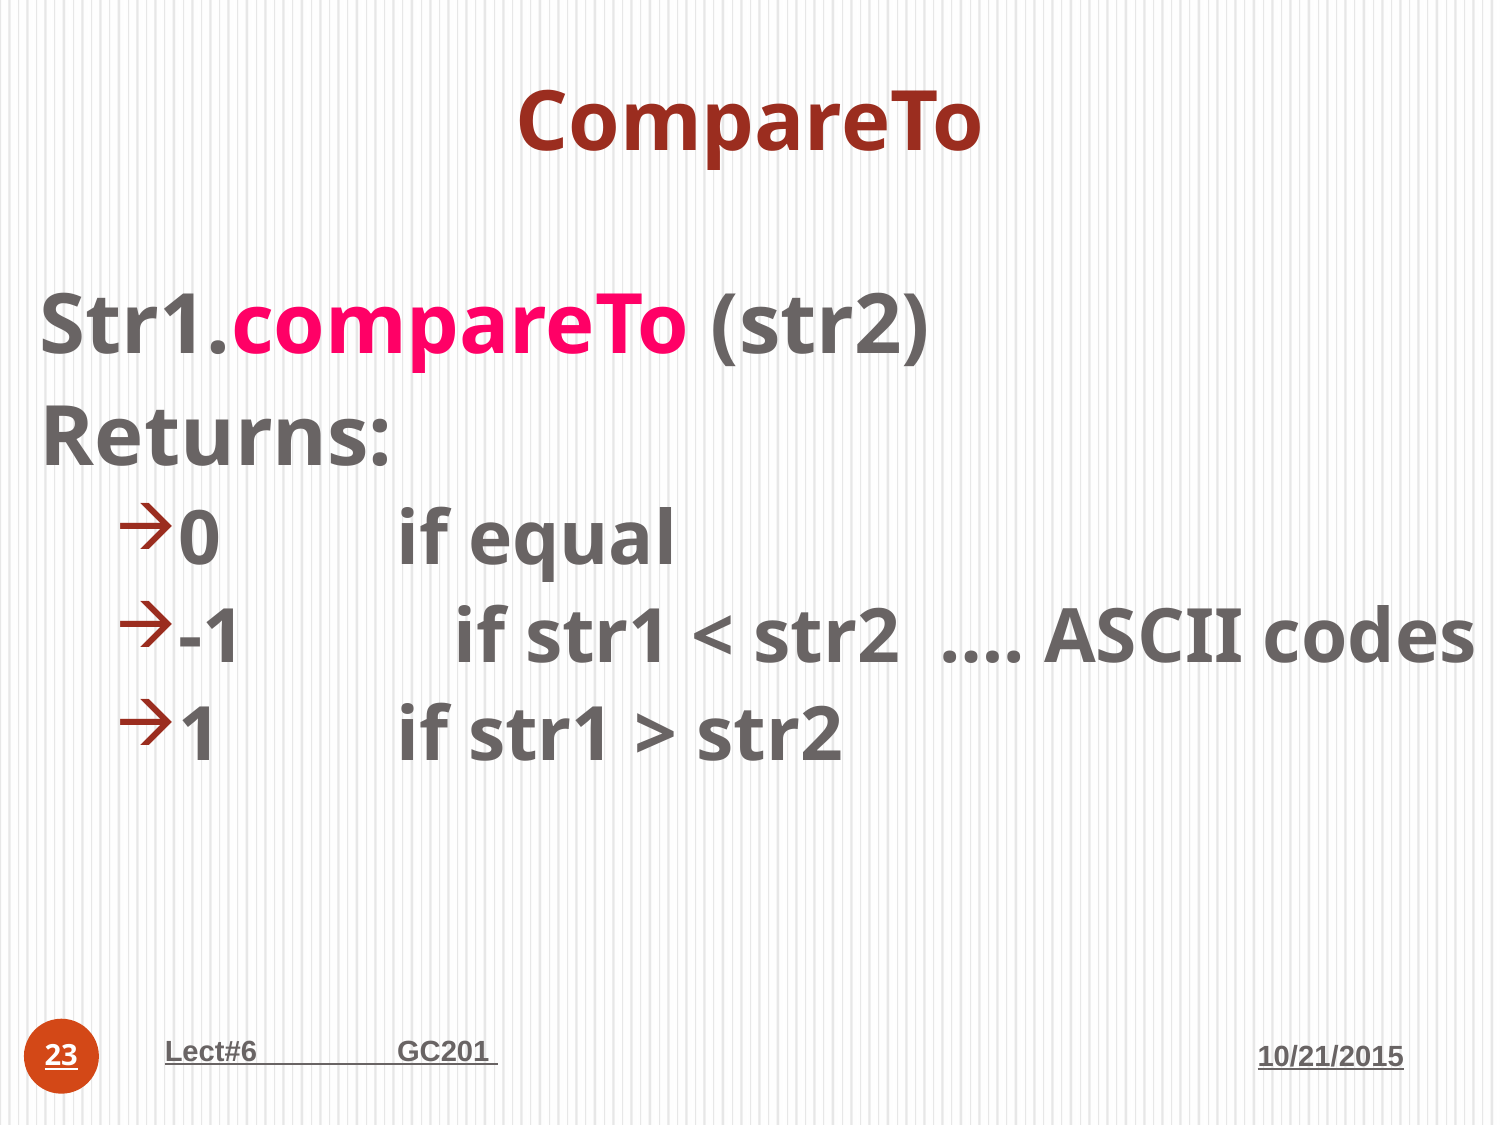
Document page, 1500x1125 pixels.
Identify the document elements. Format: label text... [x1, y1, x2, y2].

subtitle Str1.compareTo (str2) Returns: 0 if equal -1 if str1 < str2 …. ASCII codes 1 if str1 > str2 [24, 262, 1500, 1006]
slide_number 23 [23, 1018, 99, 1094]
footer Lect#6 GC201 [150, 1012, 800, 1088]
title CompareTo [74, 0, 1426, 242]
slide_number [1012, 1015, 1419, 1094]
